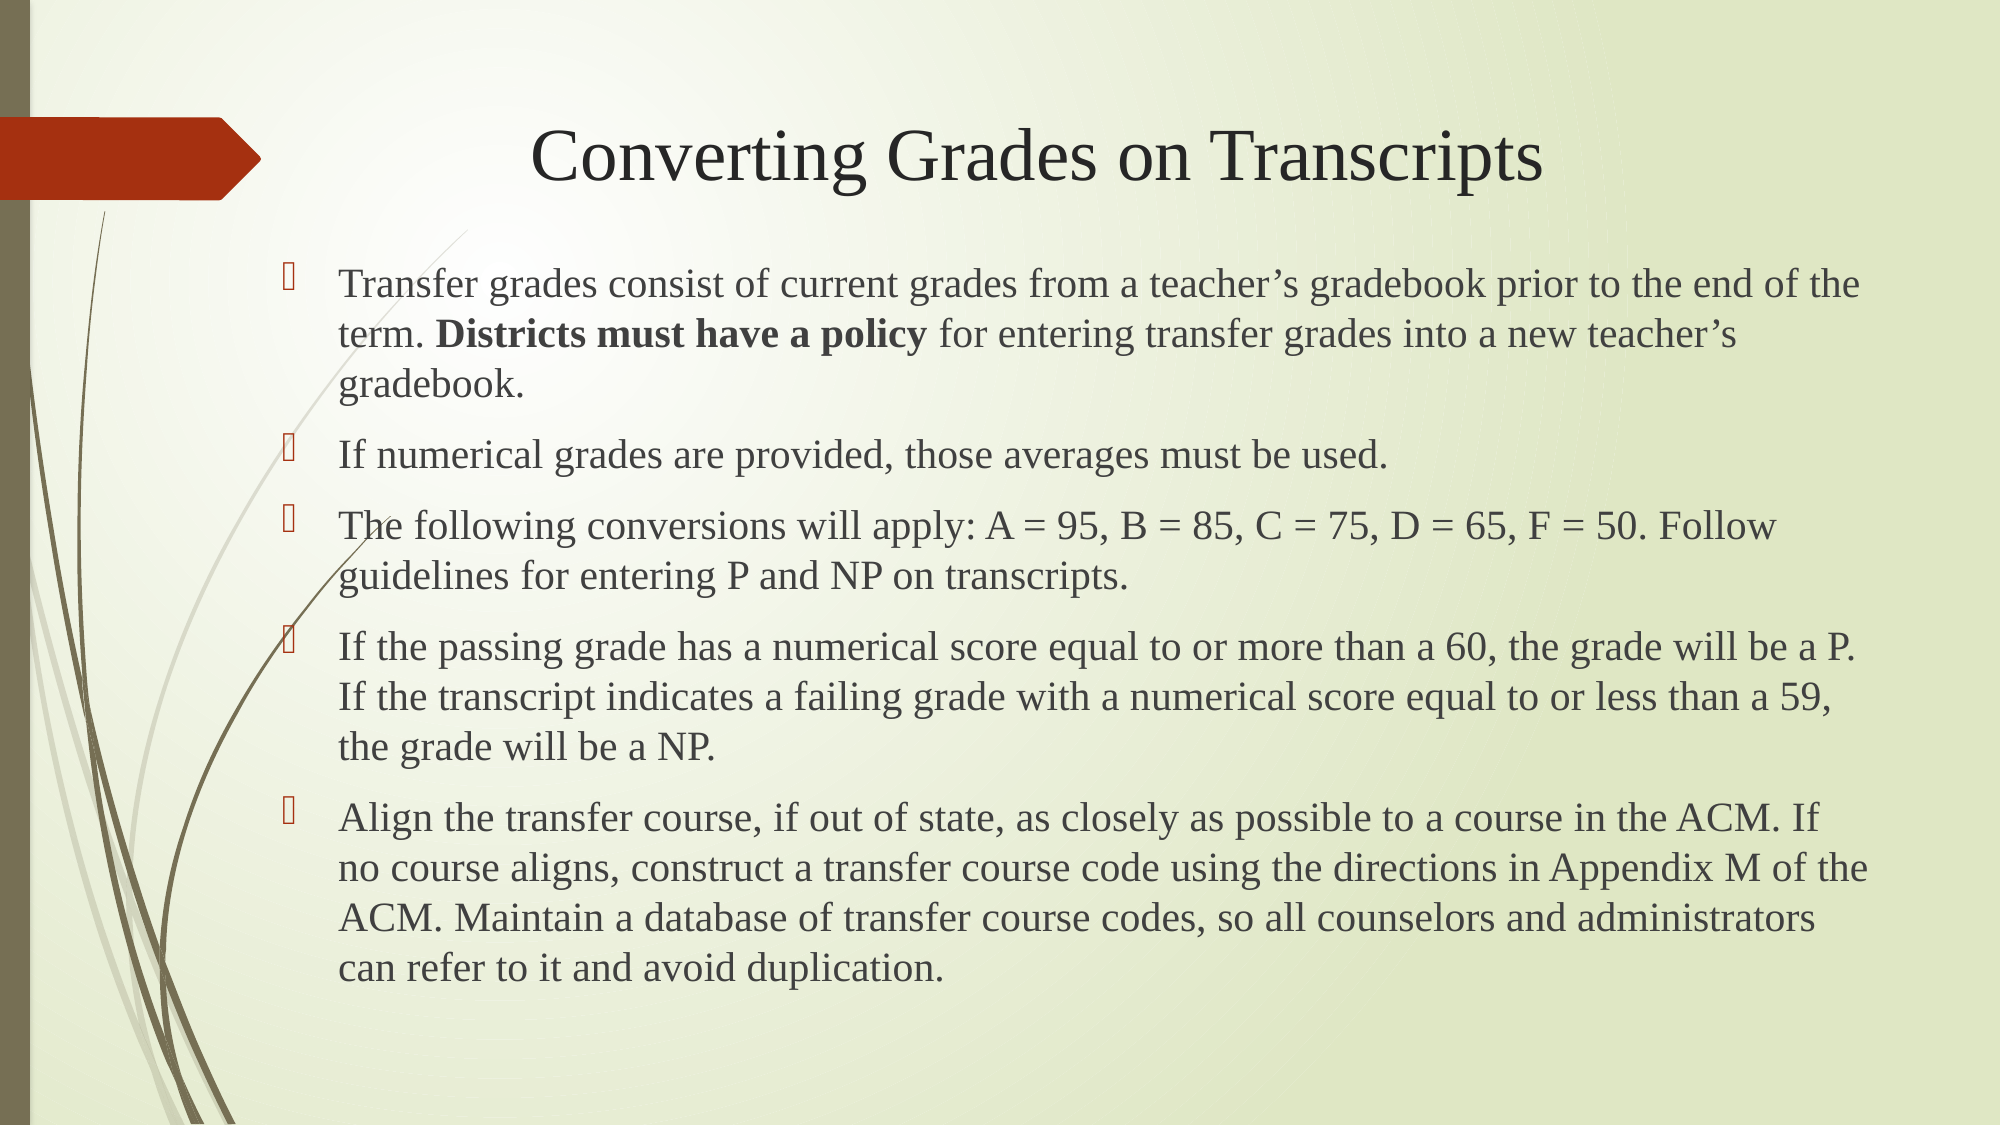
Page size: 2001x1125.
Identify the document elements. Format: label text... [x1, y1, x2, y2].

title Converting Grades on Transcripts [306, 98, 1769, 224]
list Transfer grades consist of current grades from a teacher’s gradebook prior to the end of the term. Districts must have a policy for entering transfer grades into a new teacher’s gradebook. If numerical grades are provided, those averages must be used. The following conversions will apply: A = 95, B = 85, C = 75, D = 65, F = 50. Follow guidelines for entering P and NP on transcripts. If the passing grade has a numerical score equal to or more than a 60, the grade will be a P. If the transcript indicates a failing grade with a numerical score equal to or less than a 59, the grade will be a NP. Align the transfer course, if out of state, as closely as possible to a course in the ACM. If no course aligns, construct a transfer course code using the directions in Appendix M of the ACM. Maintain a database of transfer course codes, so all counselors and administrators can refer to it and avoid duplication. [266, 247, 1888, 1101]
